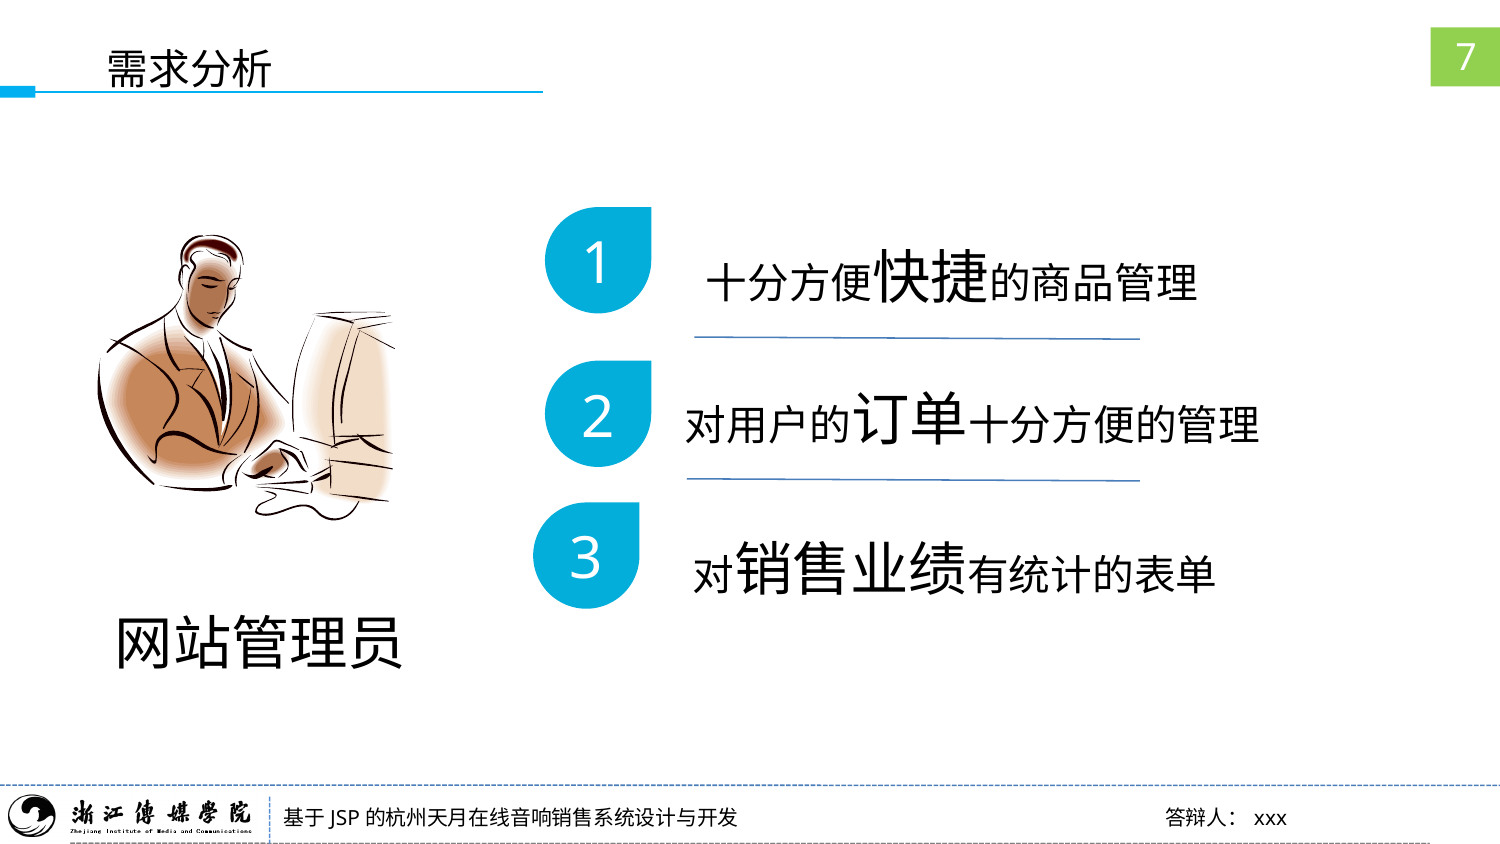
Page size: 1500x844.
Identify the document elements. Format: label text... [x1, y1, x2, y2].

text_box 2 [542, 358, 654, 470]
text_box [686, 478, 1140, 482]
text_box 对用户的订单十分方便的管理 [669, 374, 1276, 460]
text_box 3 [531, 500, 642, 611]
text_box 网站管理员 [100, 599, 479, 684]
text_box [0, 85, 36, 98]
text_box 对销售业绩有统计的表单 [677, 524, 1233, 610]
picture [88, 232, 396, 525]
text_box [694, 336, 1140, 340]
text_box 十分方便快捷的商品管理 [690, 232, 1235, 368]
text_box 需求分析 [91, 31, 512, 91]
picture [7, 793, 259, 841]
text_box 1 [542, 205, 654, 316]
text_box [1426, 25, 1500, 87]
